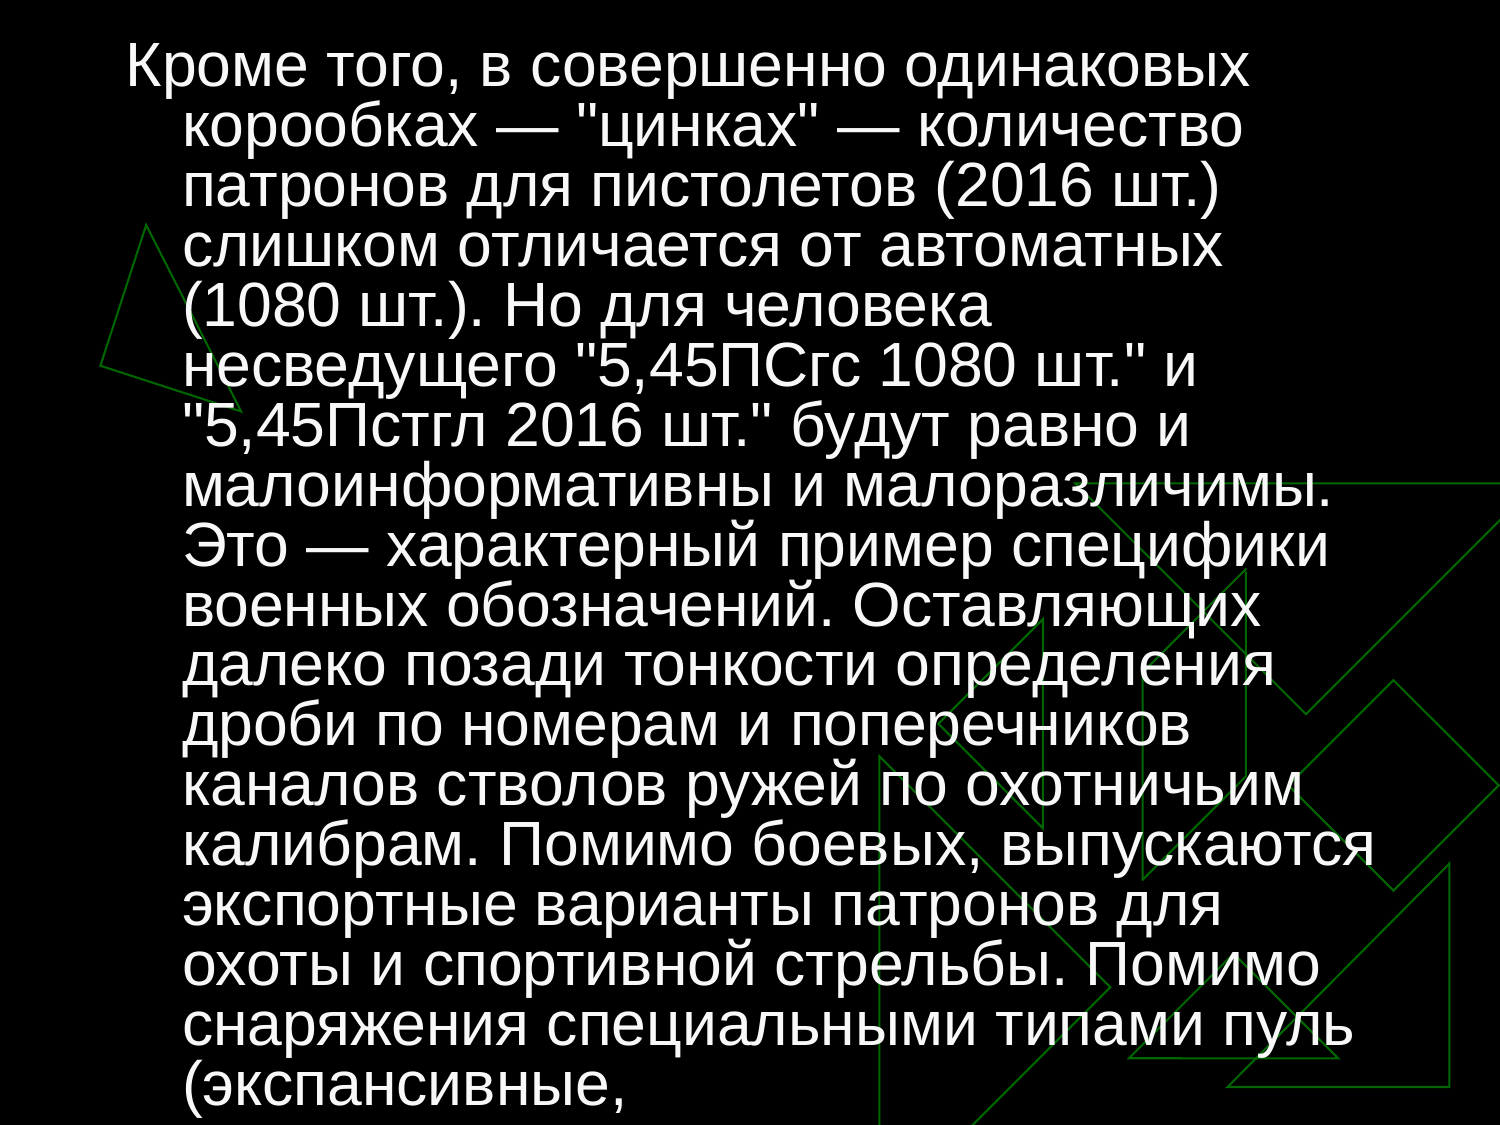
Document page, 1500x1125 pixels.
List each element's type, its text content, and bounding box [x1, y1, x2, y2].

list Кроме того, в совершенно одинаковых корообках — "цинках" — количество патронов для пистолетов (2016 шт.) слишком отличается от автоматных (1080 шт.). Но для человека несведущего "5,45ПСгс 1080 шт." и "5,45Пстгл 2016 шт." будут равно и малоинформативны и малоразличимы. Это — характерный пример специфики военных обозначений. Оставляющих далеко позади тонкости определения дроби по номерам и поперечников каналов стволов ружей по охотничьим калибрам. Помимо боевых, выпускаются экспортные варианты патронов для охоты и спортивной стрельбы. Помимо снаряжения специальными типами пуль (экспансивные, [110, 31, 1395, 1106]
